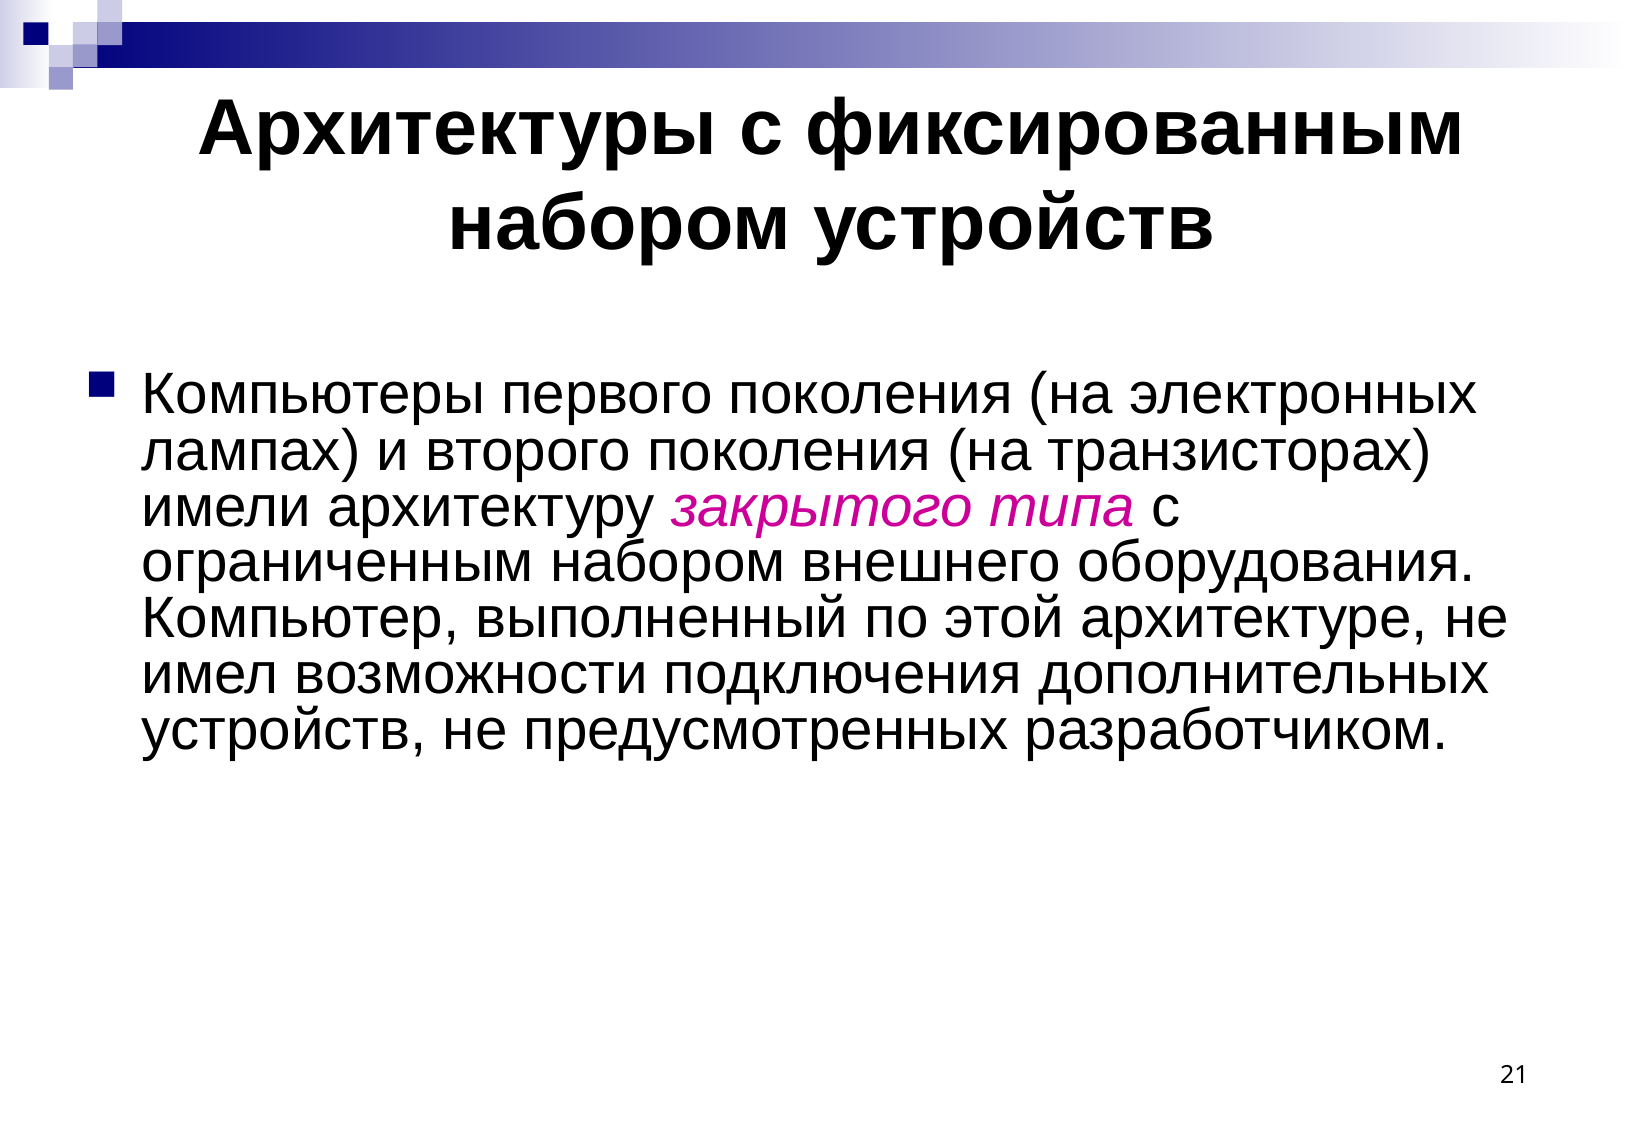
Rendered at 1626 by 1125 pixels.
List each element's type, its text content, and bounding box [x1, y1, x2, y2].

title Архитектуры с фиксированным набором устройств [95, 78, 1568, 268]
list Компьютеры первого поколения (на электронных лампах) и второго поколения (на транзисторах) имели архитектуру закрытого типа с ограниченным набором внешнего оборудования. Компьютер, выполненный по этой архитектуре, не имел возможности подключения дополнительных устройств, не предусмотренных разработчиком. [70, 361, 1544, 1059]
slide_number 21 [1164, 1059, 1544, 1100]
